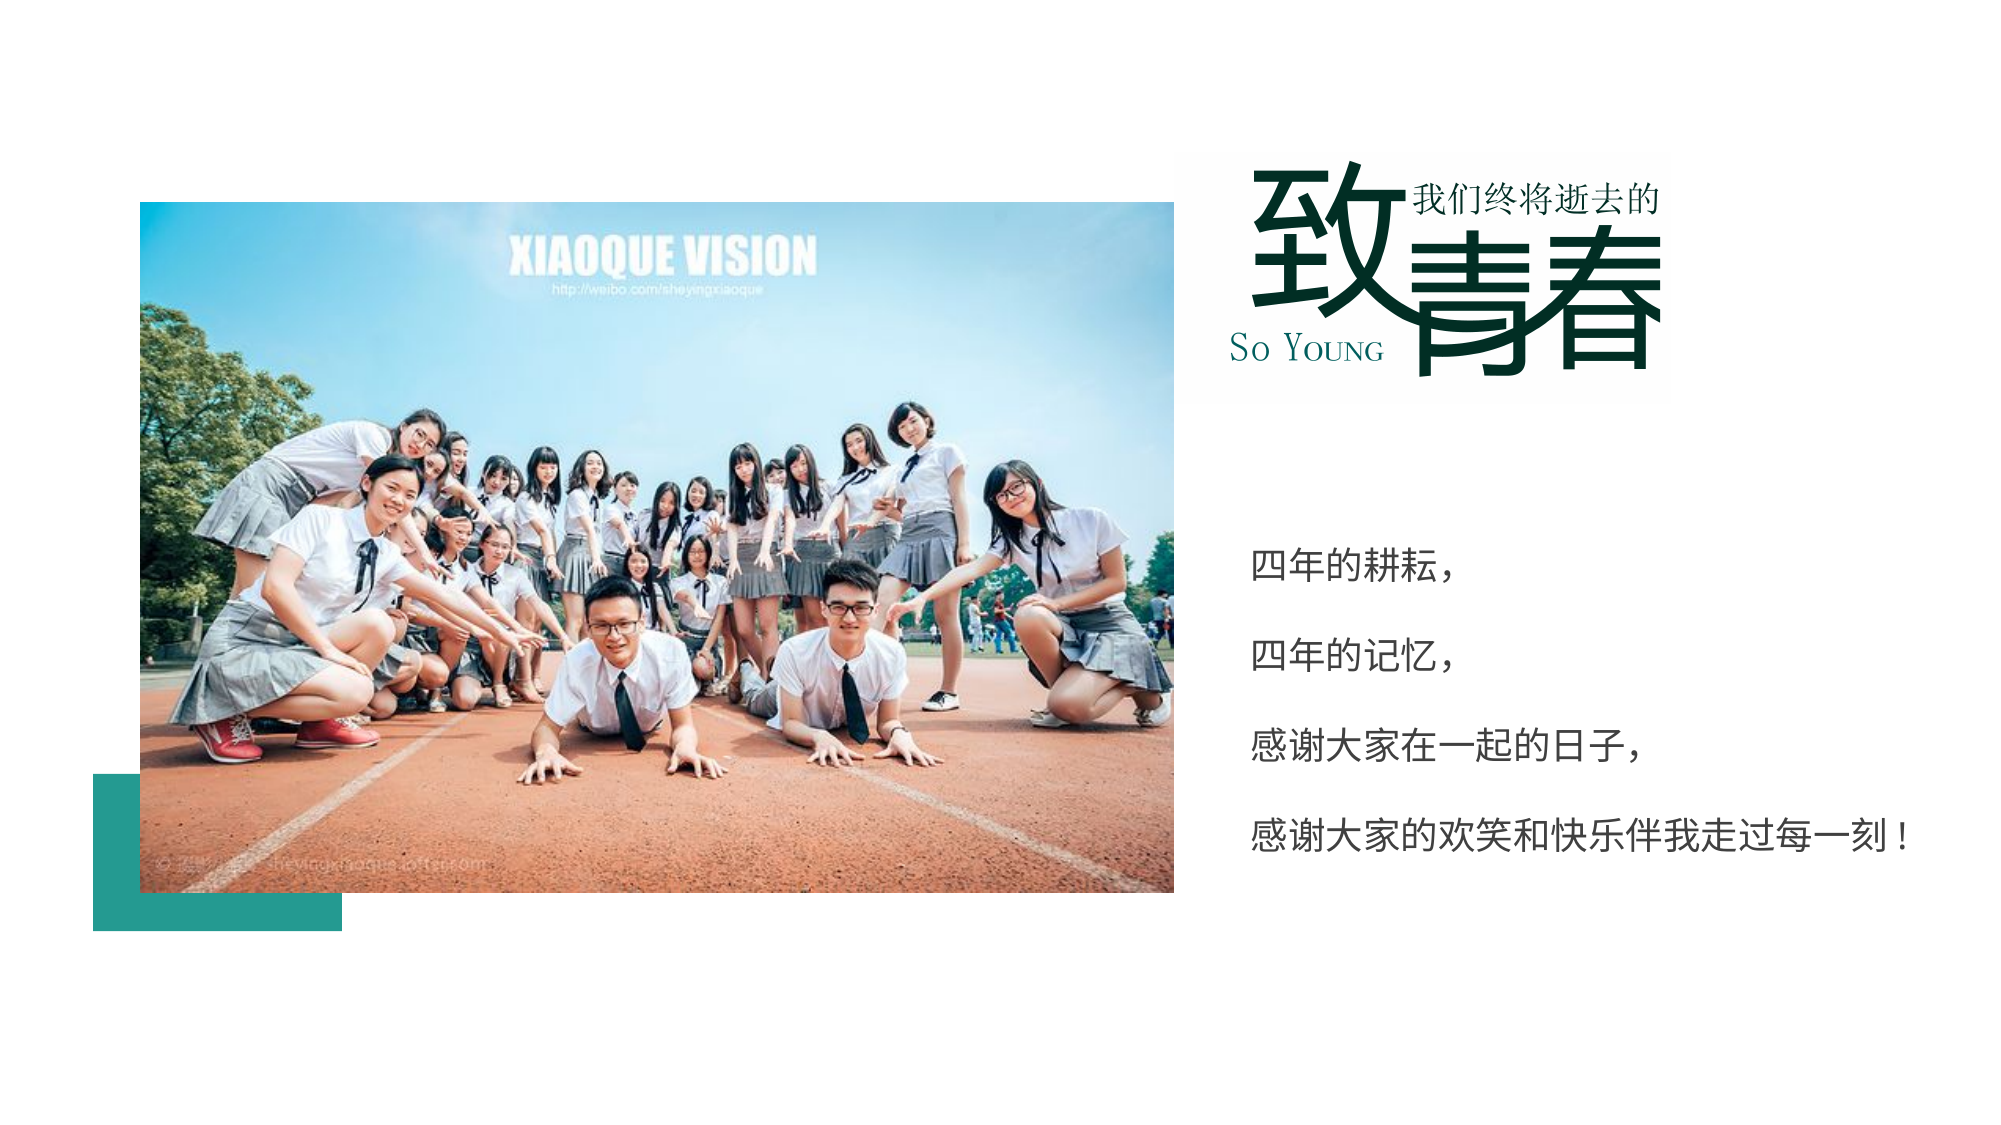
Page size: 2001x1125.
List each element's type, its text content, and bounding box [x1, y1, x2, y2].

text_box 四年的耕耘， 四年的记忆， 感谢大家在一起的日子， 感谢大家的欢笑和快乐伴我走过每一刻! [1236, 489, 1927, 865]
picture [139, 152, 1671, 893]
text_box [92, 773, 343, 932]
